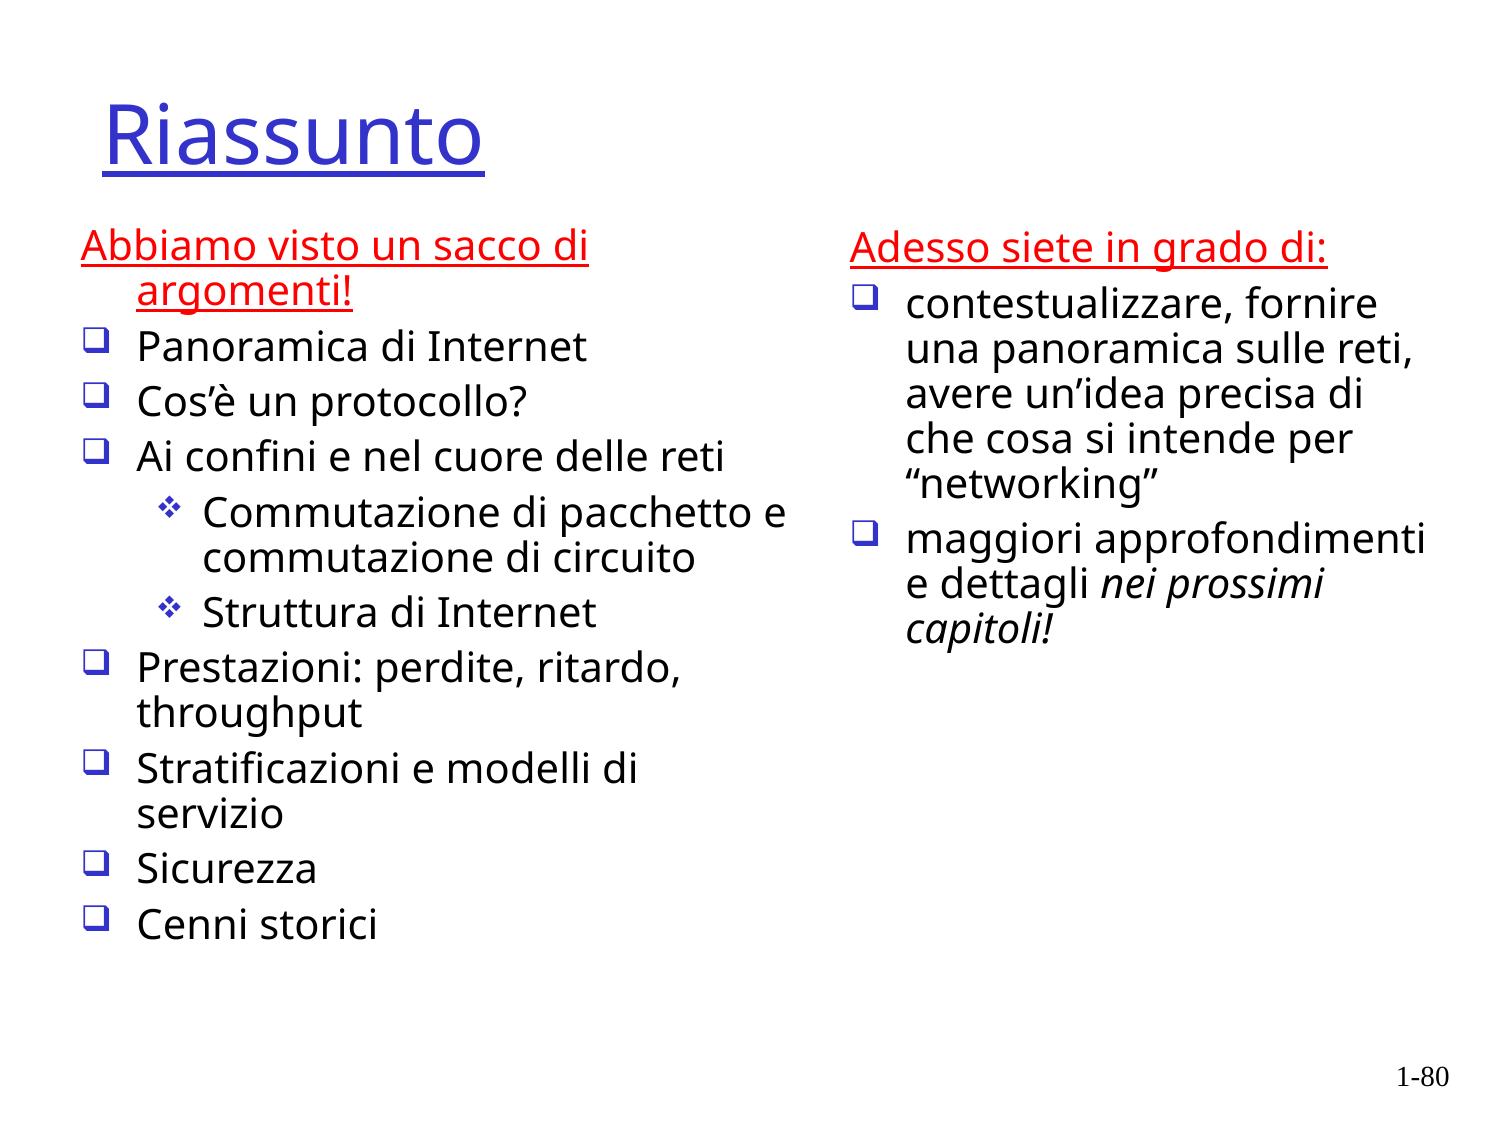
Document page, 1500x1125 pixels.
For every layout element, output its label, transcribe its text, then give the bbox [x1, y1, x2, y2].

list Adesso siete in grado di: contestualizzare, fornire una panoramica sulle reti, avere un’idea precisa di che cosa si intende per “networking” maggiori approfondimenti e dettagli nei prossimi capitoli! [834, 219, 1447, 982]
list Abbiamo visto un sacco di argomenti! Panoramica di Internet Cos’è un protocollo? Ai confini e nel cuore delle reti Commutazione di pacchetto e commutazione di circuito Struttura di Internet Prestazioni: perdite, ritardo, throughput Stratificazioni e modelli di servizio Sicurezza Cenni storici [65, 216, 810, 1012]
slide_number 1-80 [1362, 1049, 1465, 1125]
title Riassunto [87, 37, 1363, 226]
